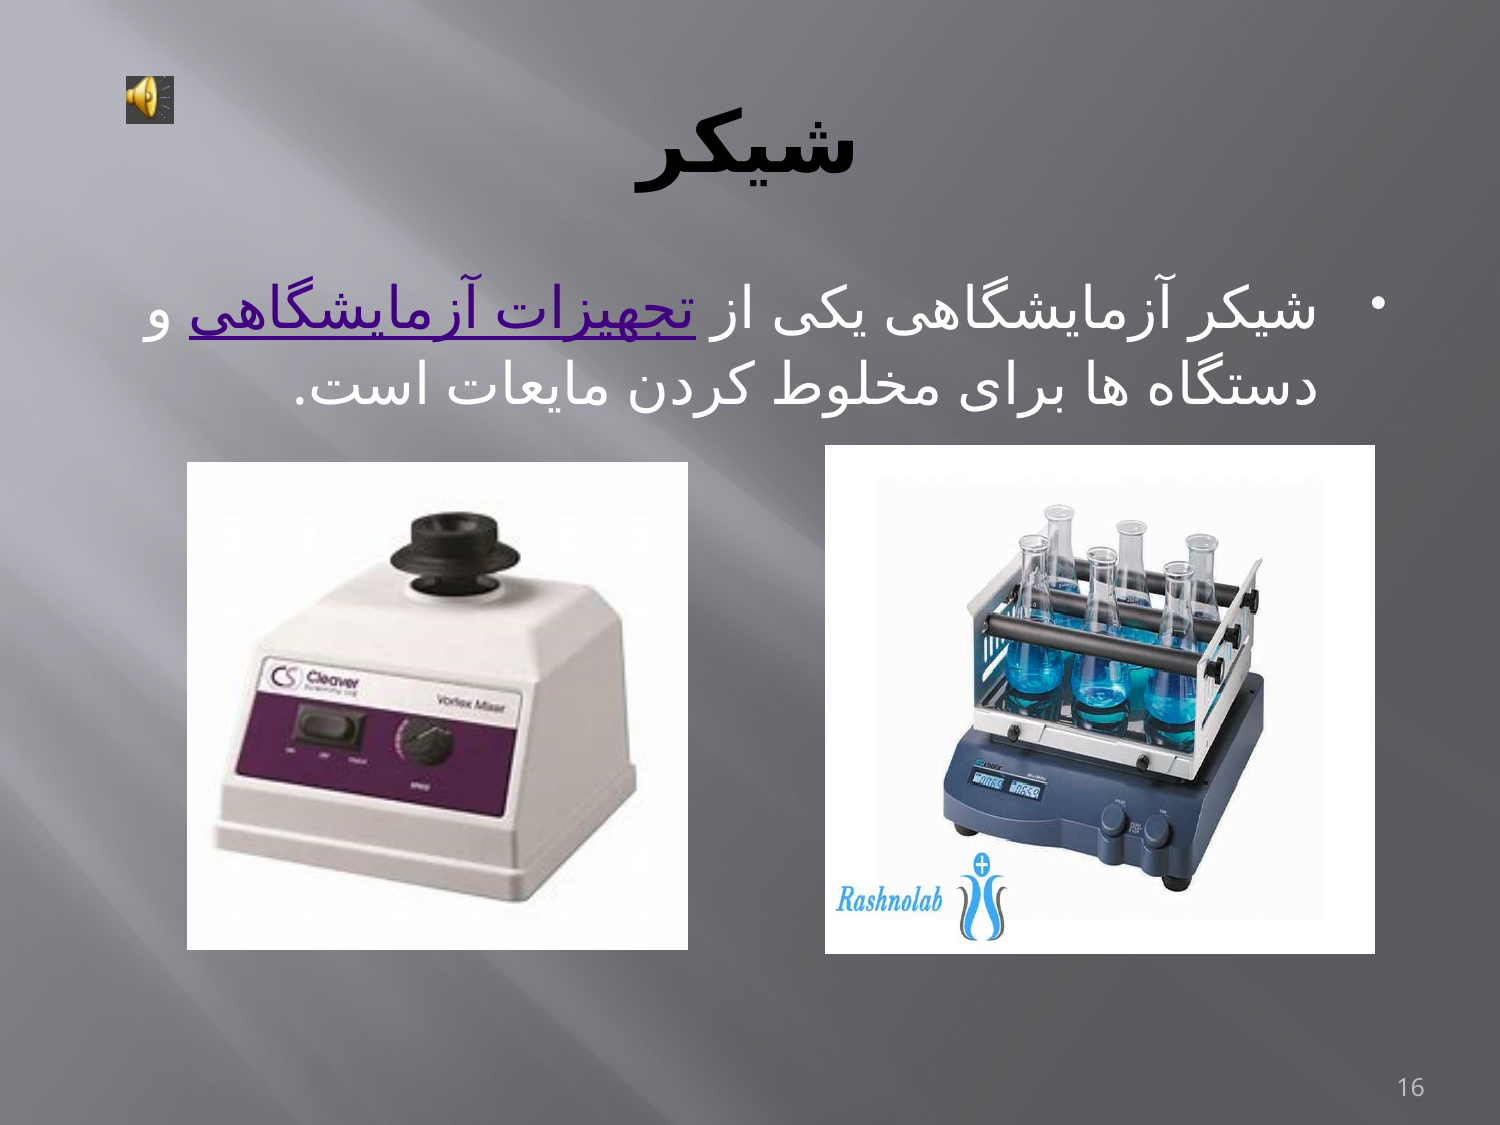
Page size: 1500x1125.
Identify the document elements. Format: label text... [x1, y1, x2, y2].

picture [124, 74, 176, 126]
picture [187, 462, 688, 951]
list شیکر آزمایشگاهی یکی از تجهیزات آزمایشگاهی و دستگاه ها برای مخلوط کردن مایعات است. [75, 262, 1425, 588]
picture [824, 445, 1376, 954]
title شیکر [75, 45, 1425, 233]
slide_number 16 [1299, 1052, 1425, 1113]
